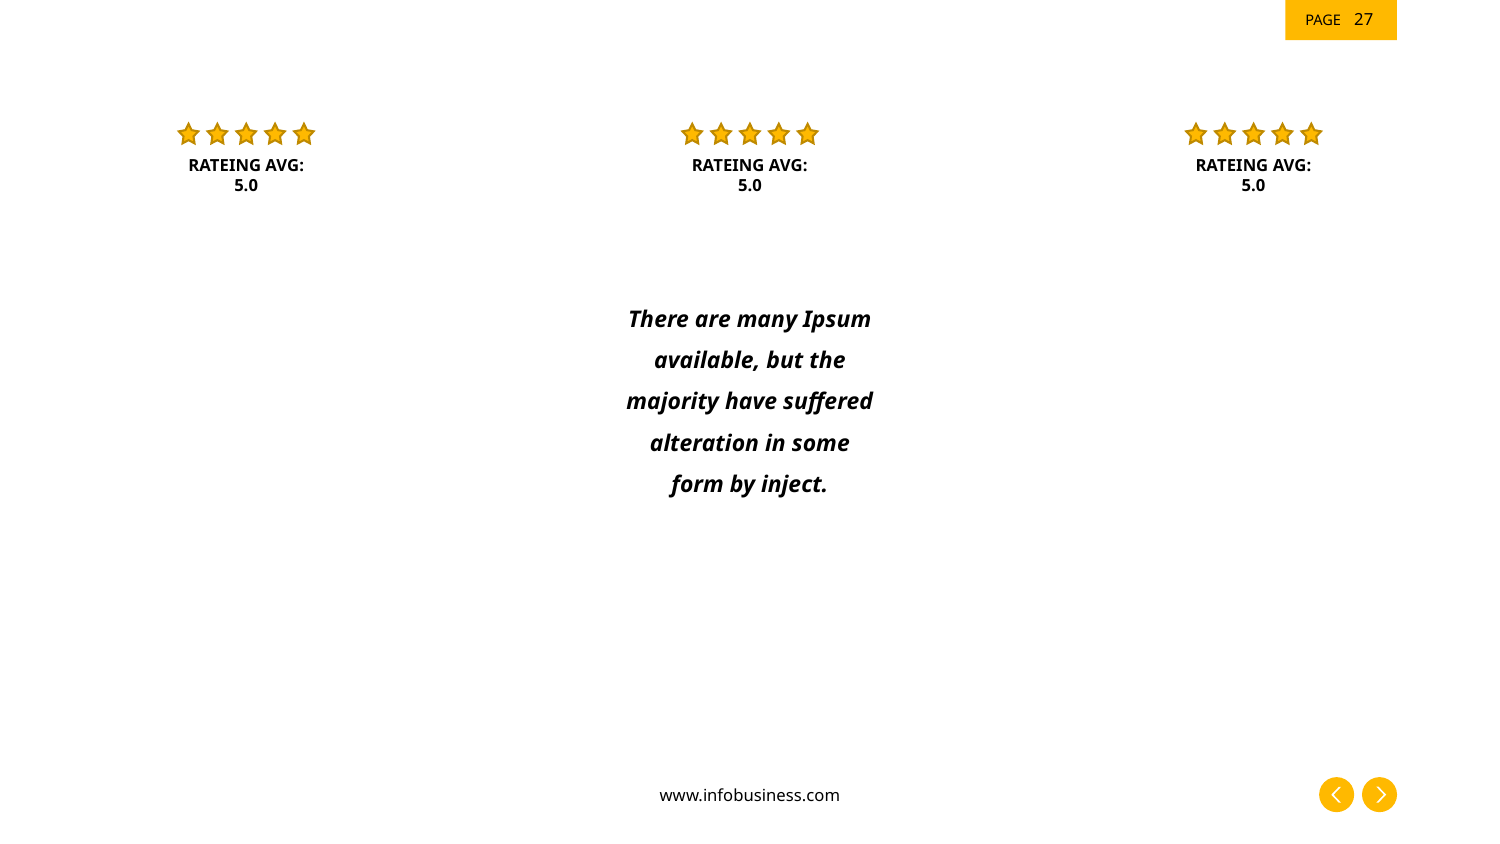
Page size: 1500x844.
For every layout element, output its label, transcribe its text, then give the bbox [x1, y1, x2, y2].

picture [0, 110, 493, 734]
slide_number ‹#› [1342, 8, 1401, 32]
picture [1007, 110, 1500, 734]
footer www.infobusiness.com [643, 772, 857, 818]
picture [503, 110, 997, 734]
